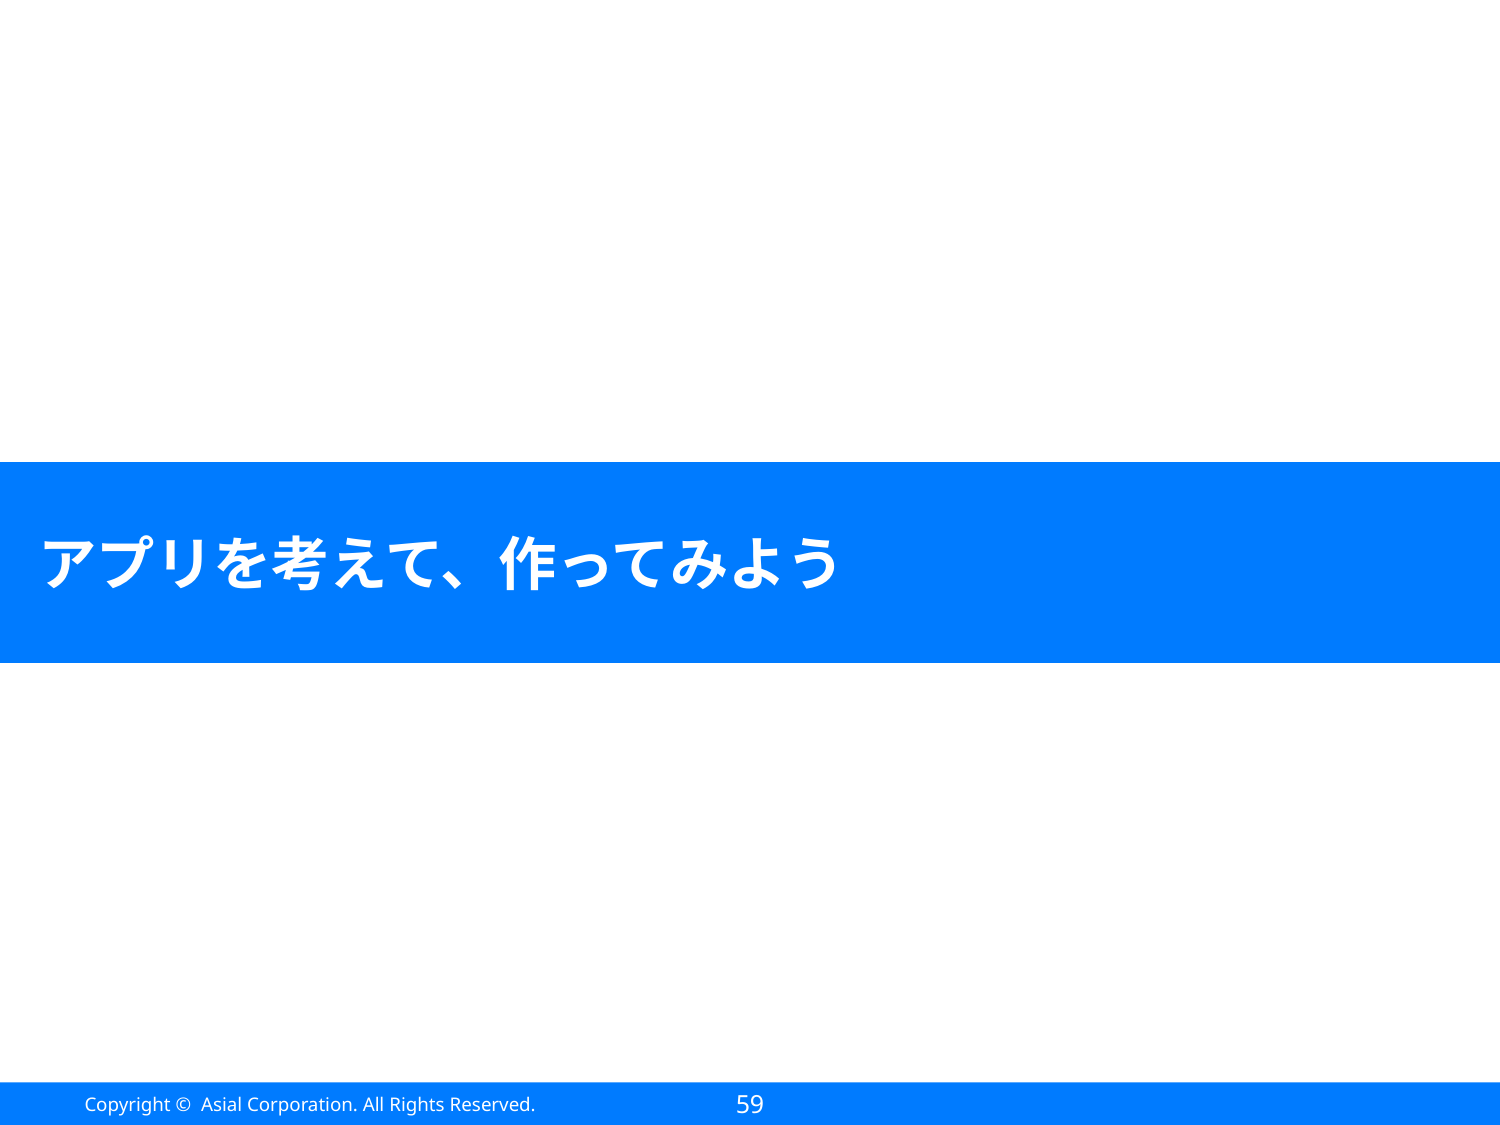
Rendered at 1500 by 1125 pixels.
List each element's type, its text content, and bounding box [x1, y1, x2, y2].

slide_number 59 [581, 1075, 919, 1125]
title アプリを考えて、作ってみよう [23, 462, 1500, 663]
